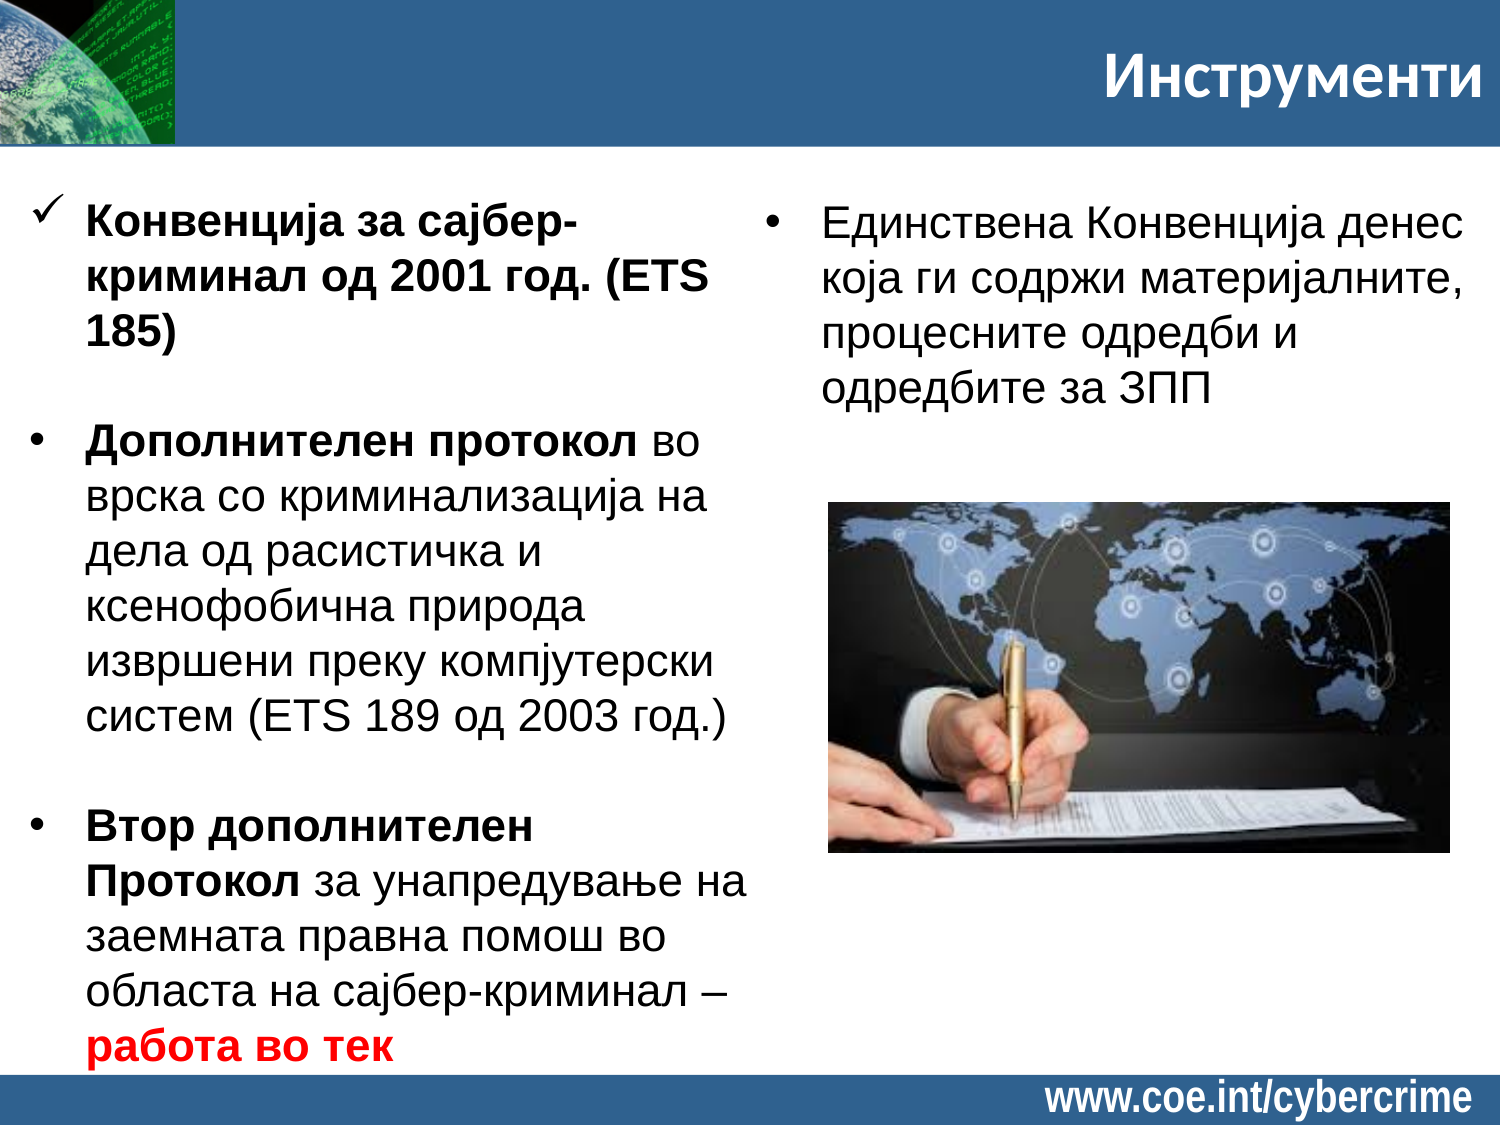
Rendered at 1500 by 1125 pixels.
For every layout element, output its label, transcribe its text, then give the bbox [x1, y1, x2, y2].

text_box Единствена Конвенција денес која ги содржи материјалните, процесните одредби и одредбите за ЗПП [749, 185, 1500, 421]
text_box www.coe.int/cybercrime [1030, 1059, 1500, 1125]
text_box Конвенција за сајбер-криминал од 2001 год. (ETS 185) Дополнителен протокол во врска со криминализација на дела од расистичка и ксенофобична природа извршени преку компјутерски систем (ETS 189 од 2003 год.) Втор дополнителен Протокол за унапредување на заемната правна помош во областа на сајбер-криминал – работа во тек [14, 183, 765, 1079]
picture [0, 0, 175, 144]
text_box [0, 1073, 1030, 1125]
picture [827, 502, 1450, 854]
text_box Инструменти [177, 0, 1500, 149]
